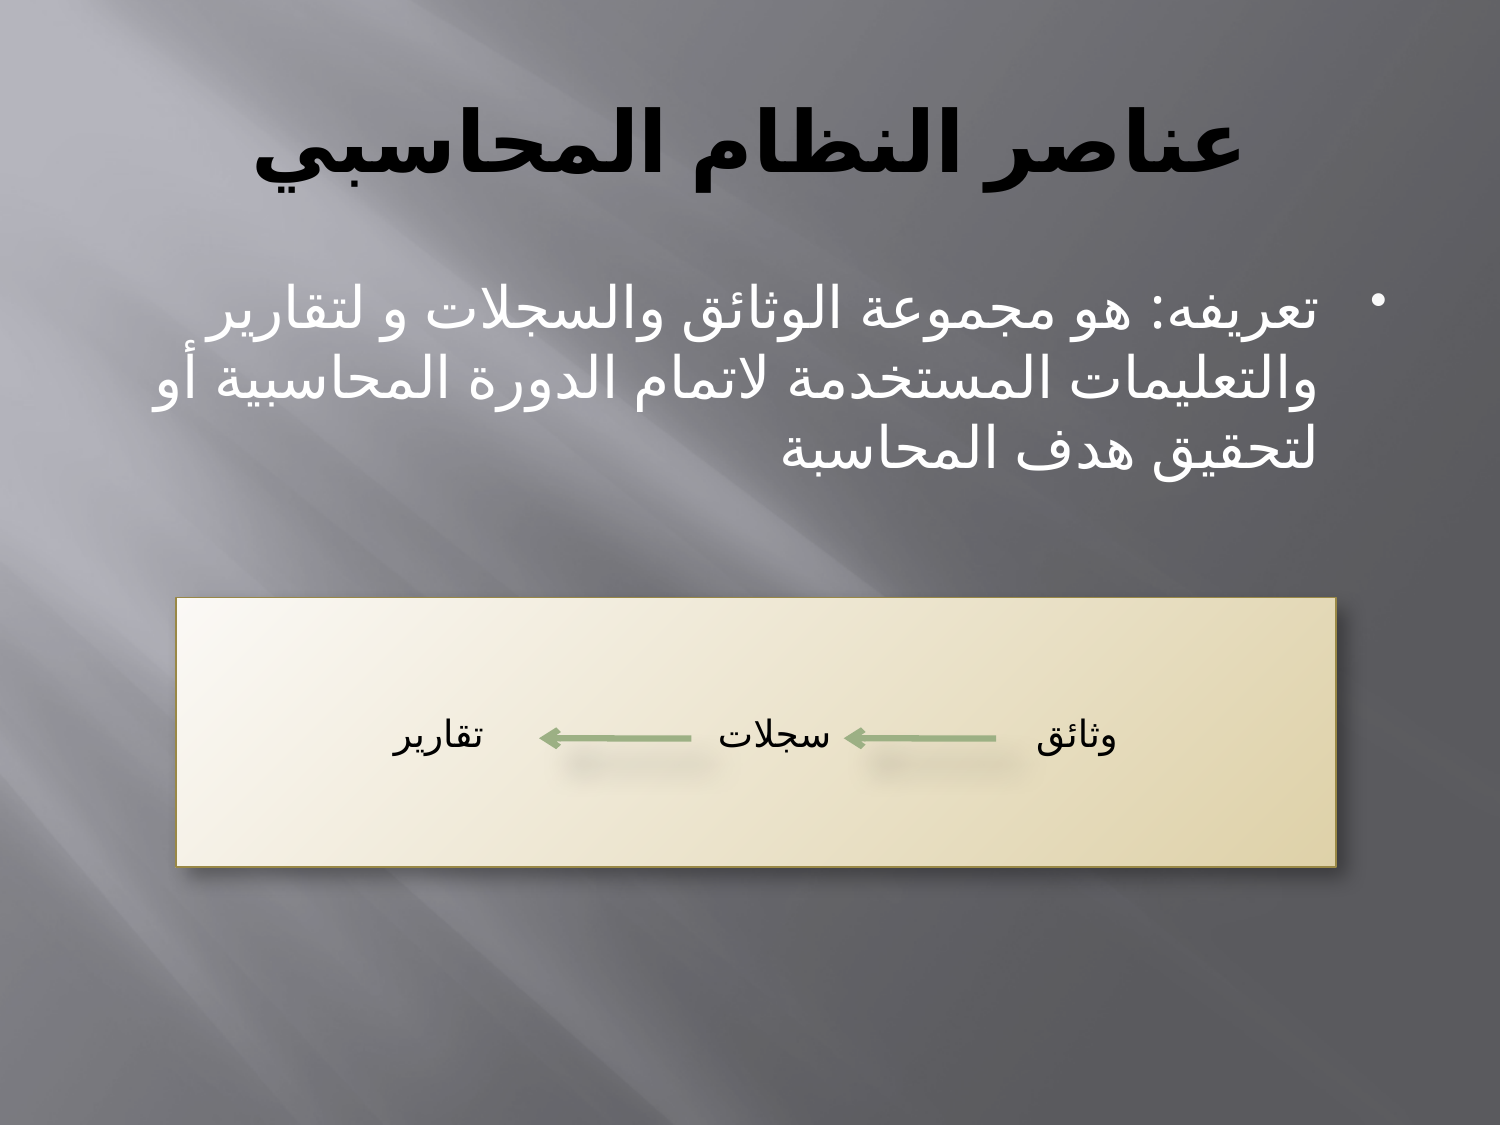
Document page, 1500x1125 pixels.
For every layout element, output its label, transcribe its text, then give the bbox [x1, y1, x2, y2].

title عناصر النظام المحاسبي [75, 45, 1425, 233]
list تعريفه: هو مجموعة الوثائق والسجلات و لتقارير والتعليمات المستخدمة لاتمام الدورة المحاسبية أو لتحقيق هدف المحاسبة [75, 262, 1425, 1035]
text_box وثائق سجلات تقارير [175, 597, 1337, 868]
